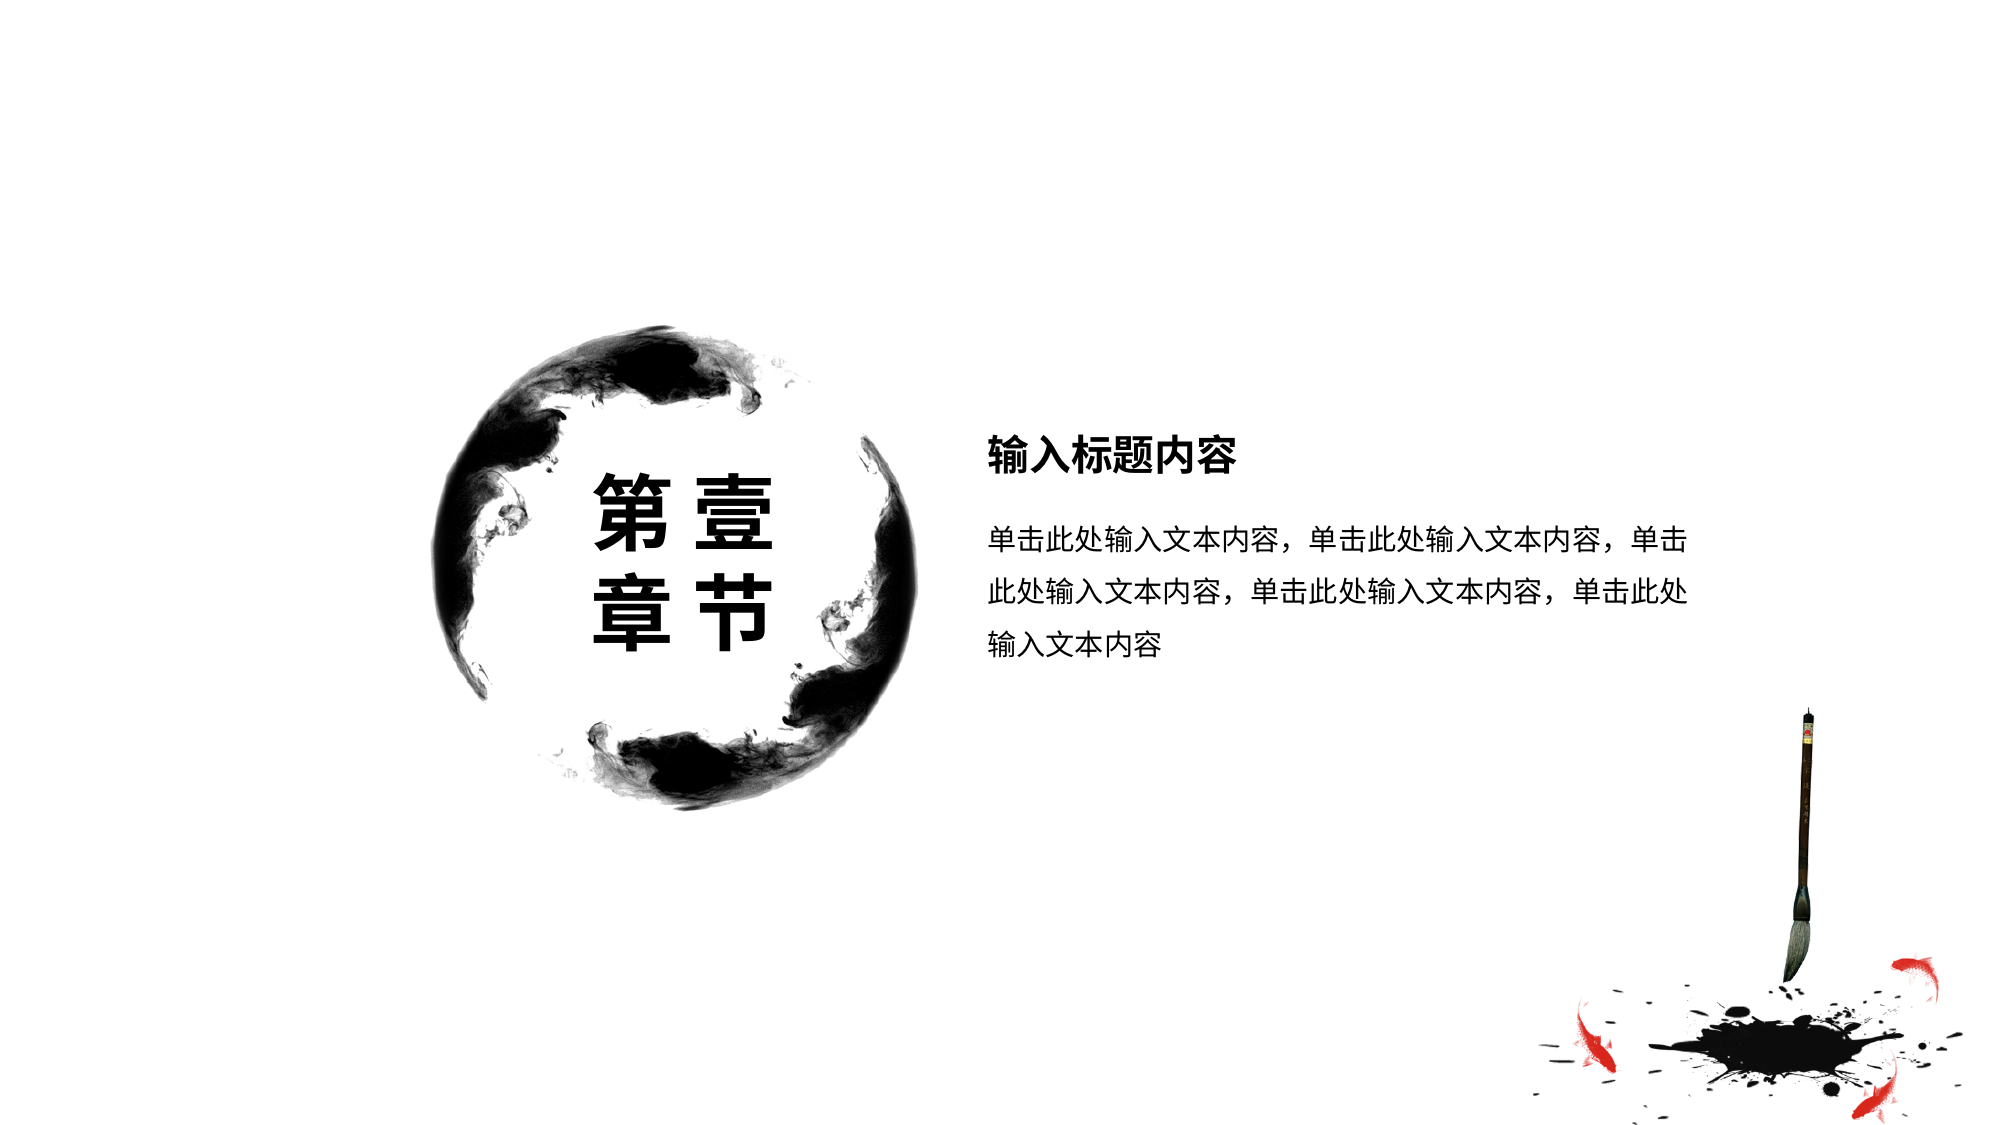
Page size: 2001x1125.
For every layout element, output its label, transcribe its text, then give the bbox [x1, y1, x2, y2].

picture [1533, 707, 1963, 1125]
text_box 输入标题内容 [973, 421, 1366, 486]
picture [372, 262, 973, 863]
text_box 单击此处输入文本内容，单击此处输入文本内容，单击此处输入文本内容，单击此处输入文本内容，单击此处输入文本内容 [973, 496, 1715, 721]
